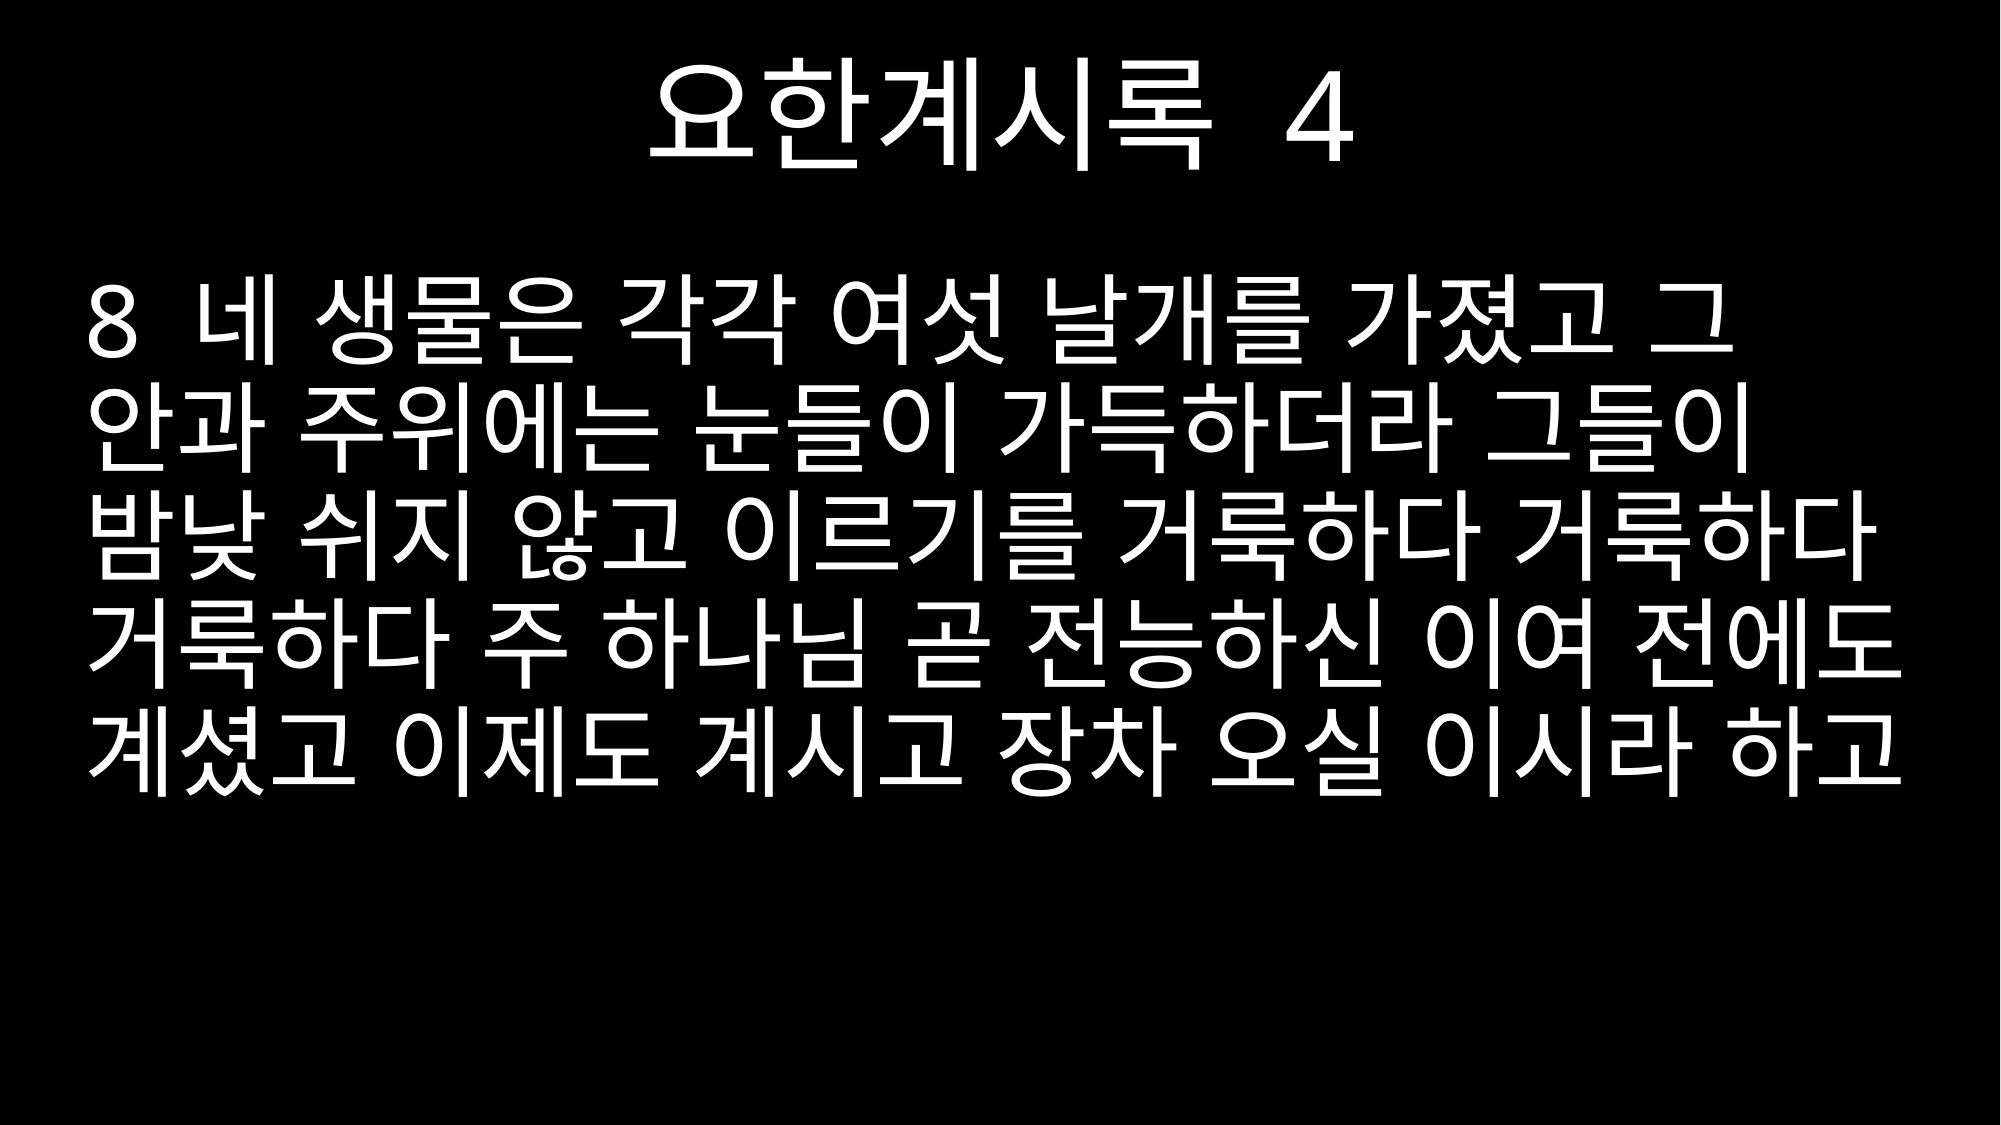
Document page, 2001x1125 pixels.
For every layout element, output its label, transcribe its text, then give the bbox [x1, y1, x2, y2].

list 8 네 생물은 각각 여섯 날개를 가졌고 그 안과 주위에는 눈들이 가득하더라 그들이 밤낮 쉬지 않고 이르기를 거룩하다 거룩하다 거룩하다 주 하나님 곧 전능하신 이여 전에도 계셨고 이제도 계시고 장차 오실 이시라 하고 [69, 263, 1953, 423]
picture [0, 0, 2001, 1125]
footer 요한계시록 4 [0, 32, 2000, 192]
